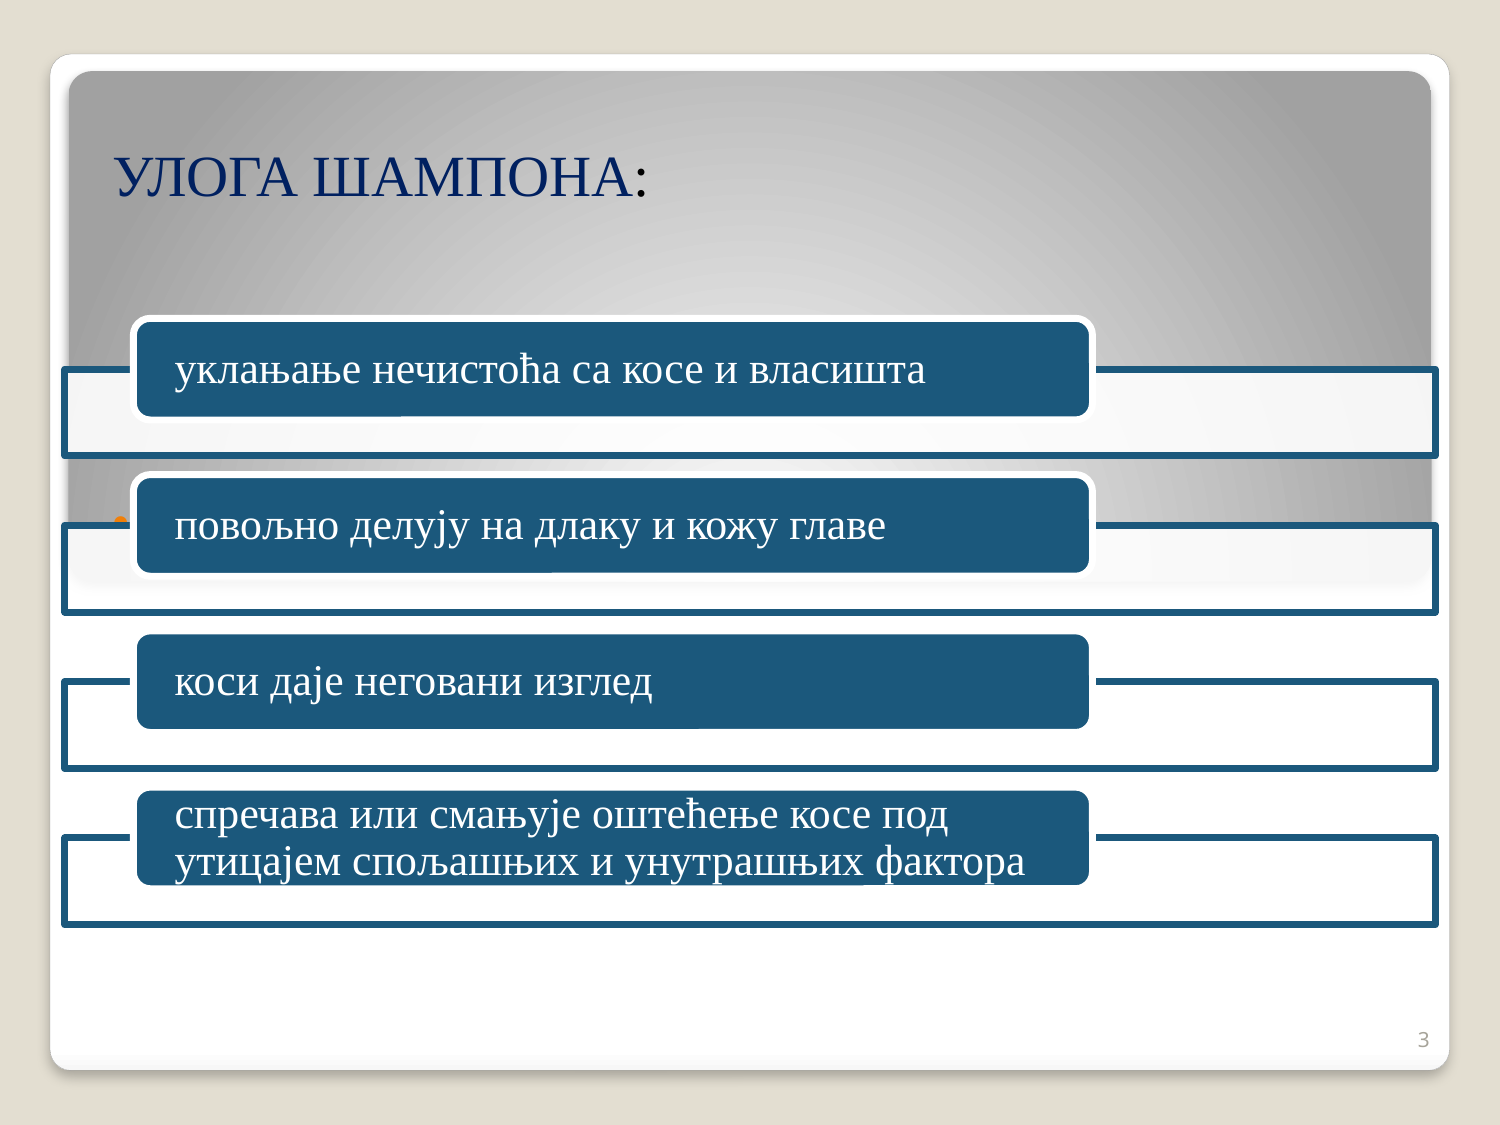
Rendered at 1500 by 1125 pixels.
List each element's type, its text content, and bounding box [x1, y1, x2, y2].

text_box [64, 195, 1436, 1047]
subtitle УЛОГА ШАМПОНА: [76, 1060, 1436, 1071]
subtitle УЛОГА ШАМПОНА: [76, 78, 1436, 195]
slide_number 3 [1369, 1002, 1445, 1063]
